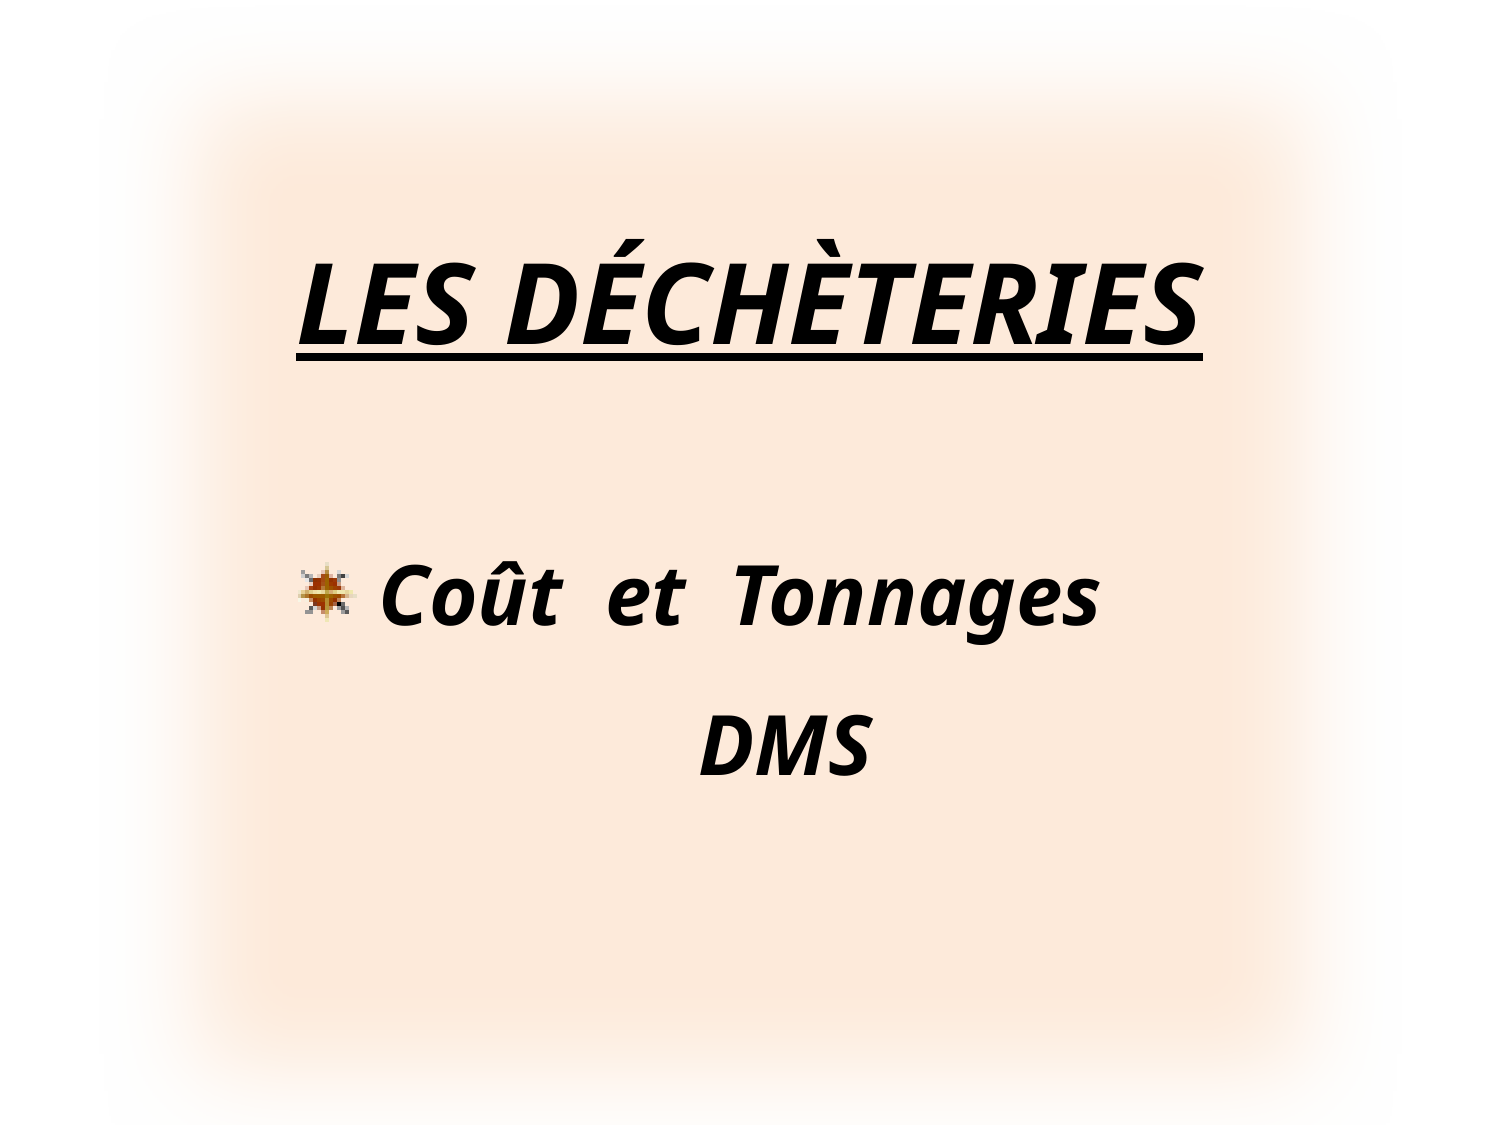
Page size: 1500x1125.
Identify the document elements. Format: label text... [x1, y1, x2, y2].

picture [298, 562, 357, 622]
text_box LES DÉCHÈTERIES Coût et Tonnages DMS [261, 167, 1241, 1008]
